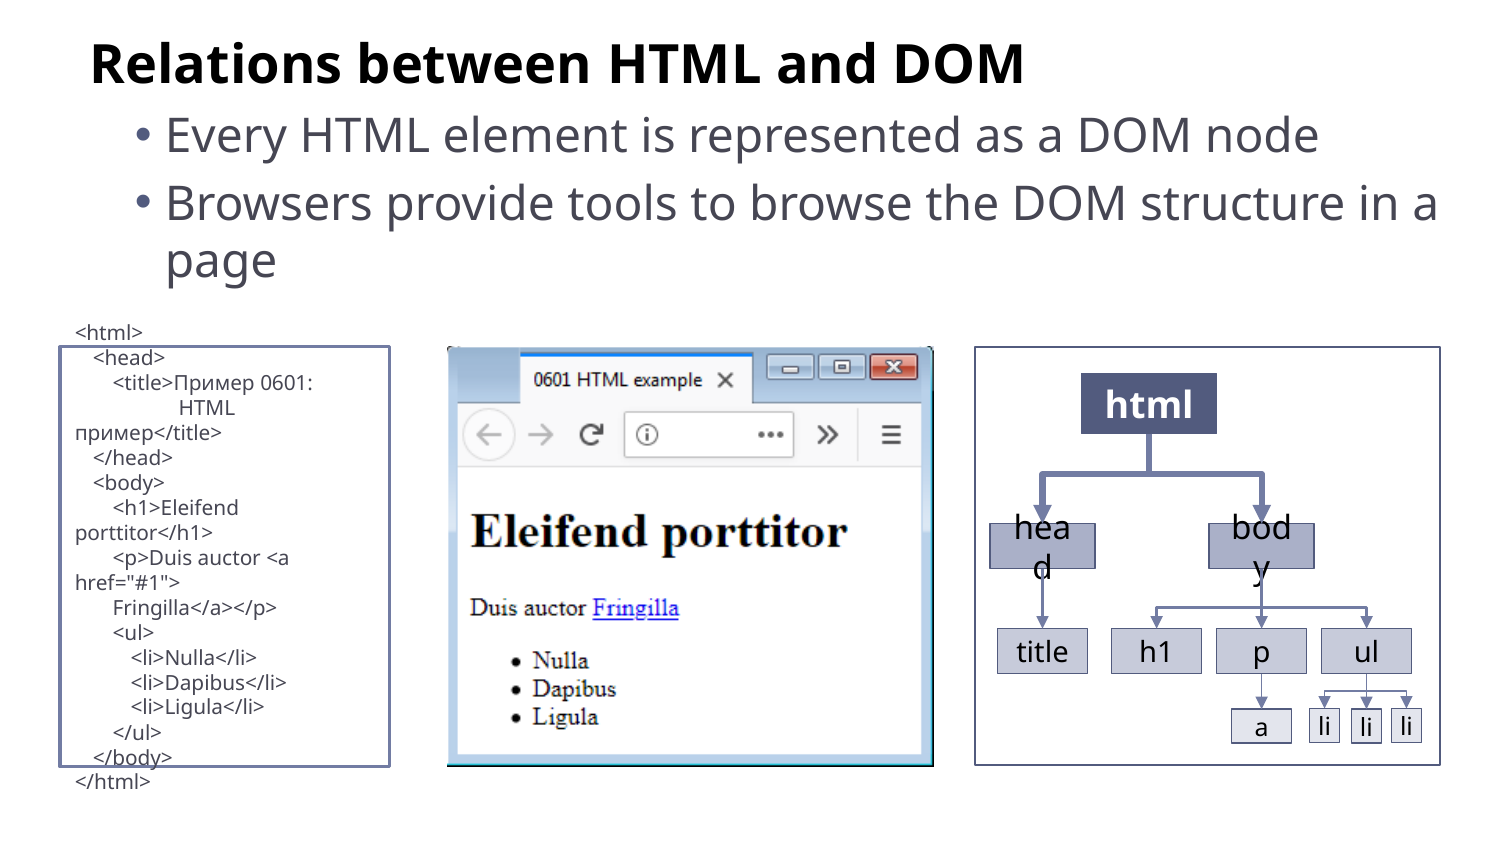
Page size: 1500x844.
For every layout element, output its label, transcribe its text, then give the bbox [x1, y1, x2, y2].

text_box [1050, 424, 1142, 532]
list Relations between HTML and DOM Every HTML element is represented as a DOM node Browsers provide tools to browse the DOM structure in a page [75, 21, 1475, 835]
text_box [1178, 547, 1240, 652]
text_box [973, 345, 1442, 766]
picture [446, 346, 934, 768]
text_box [1324, 690, 1366, 709]
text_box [1283, 545, 1345, 652]
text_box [1366, 690, 1407, 709]
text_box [1160, 422, 1251, 536]
text_box <html> <head> <title>Пример 0601: HTML пример</title> </head> <body> <h1>Eleifend porttitor</h1> <p>Duis auctor <a href="#1"> Fringilla</a></p> <ul> <li>Nulla</li> <li>Dapibus</li> <li>Ligula</li> </ul> </body> </html> [58, 345, 391, 768]
